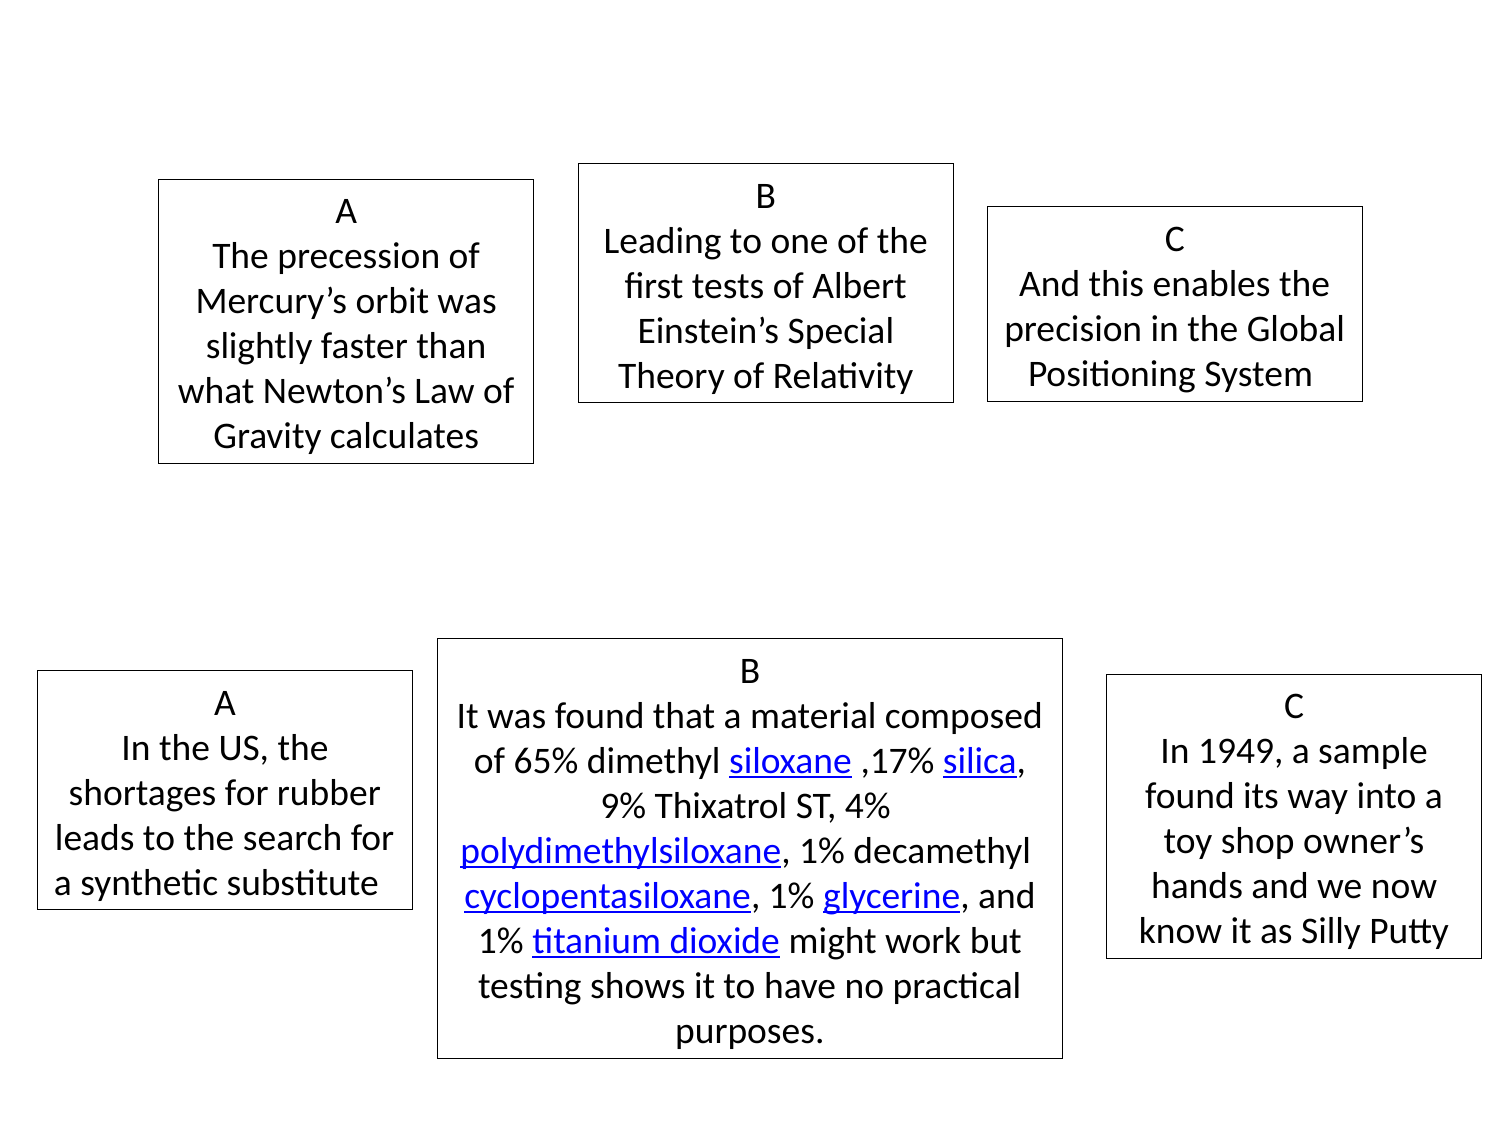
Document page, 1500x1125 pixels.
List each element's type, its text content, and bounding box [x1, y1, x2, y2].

text_box A The precession of Mercury’s orbit was slightly faster than what Newton’s Law of Gravity calculates [158, 179, 534, 464]
text_box B It was found that a material composed of 65% dimethyl siloxane ,17% silica, 9% Thixatrol ST, 4% polydimethylsiloxane, 1% decamethyl cyclopentasiloxane, 1% glycerine, and 1% titanium dioxide might work but testing shows it to have no practical purposes. [437, 638, 1063, 1059]
text_box C And this enables the precision in the Global Positioning System [987, 206, 1363, 402]
text_box A In the US, the shortages for rubber leads to the search for a synthetic substitute [37, 670, 413, 910]
text_box B Leading to one of the first tests of Albert Einstein’s Special Theory of Relativity [578, 163, 954, 403]
text_box C In 1949, a sample found its way into a toy shop owner’s hands and we now know it as Silly Putty [1106, 674, 1482, 959]
